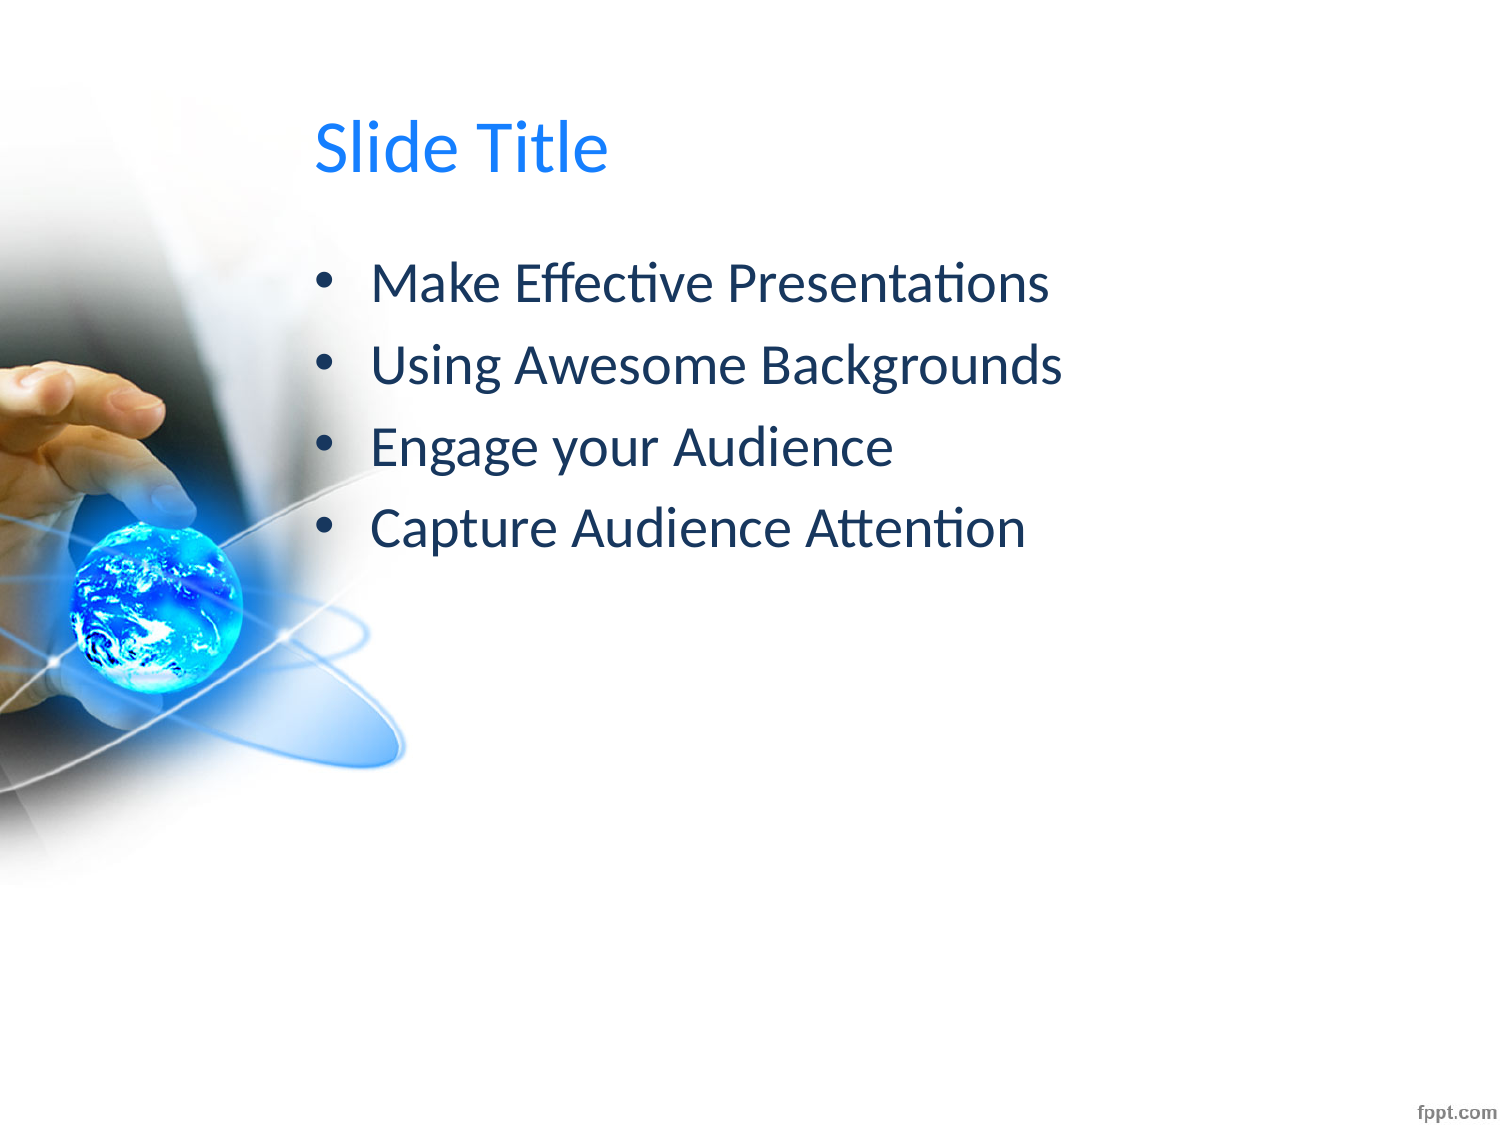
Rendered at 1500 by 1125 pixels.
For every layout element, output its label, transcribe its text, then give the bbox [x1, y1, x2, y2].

list Make Effective Presentations Using Awesome Backgrounds Engage your Audience Capture Audience Attention [299, 236, 1450, 939]
title Slide Title [299, 86, 1450, 199]
picture [0, 0, 1500, 1125]
